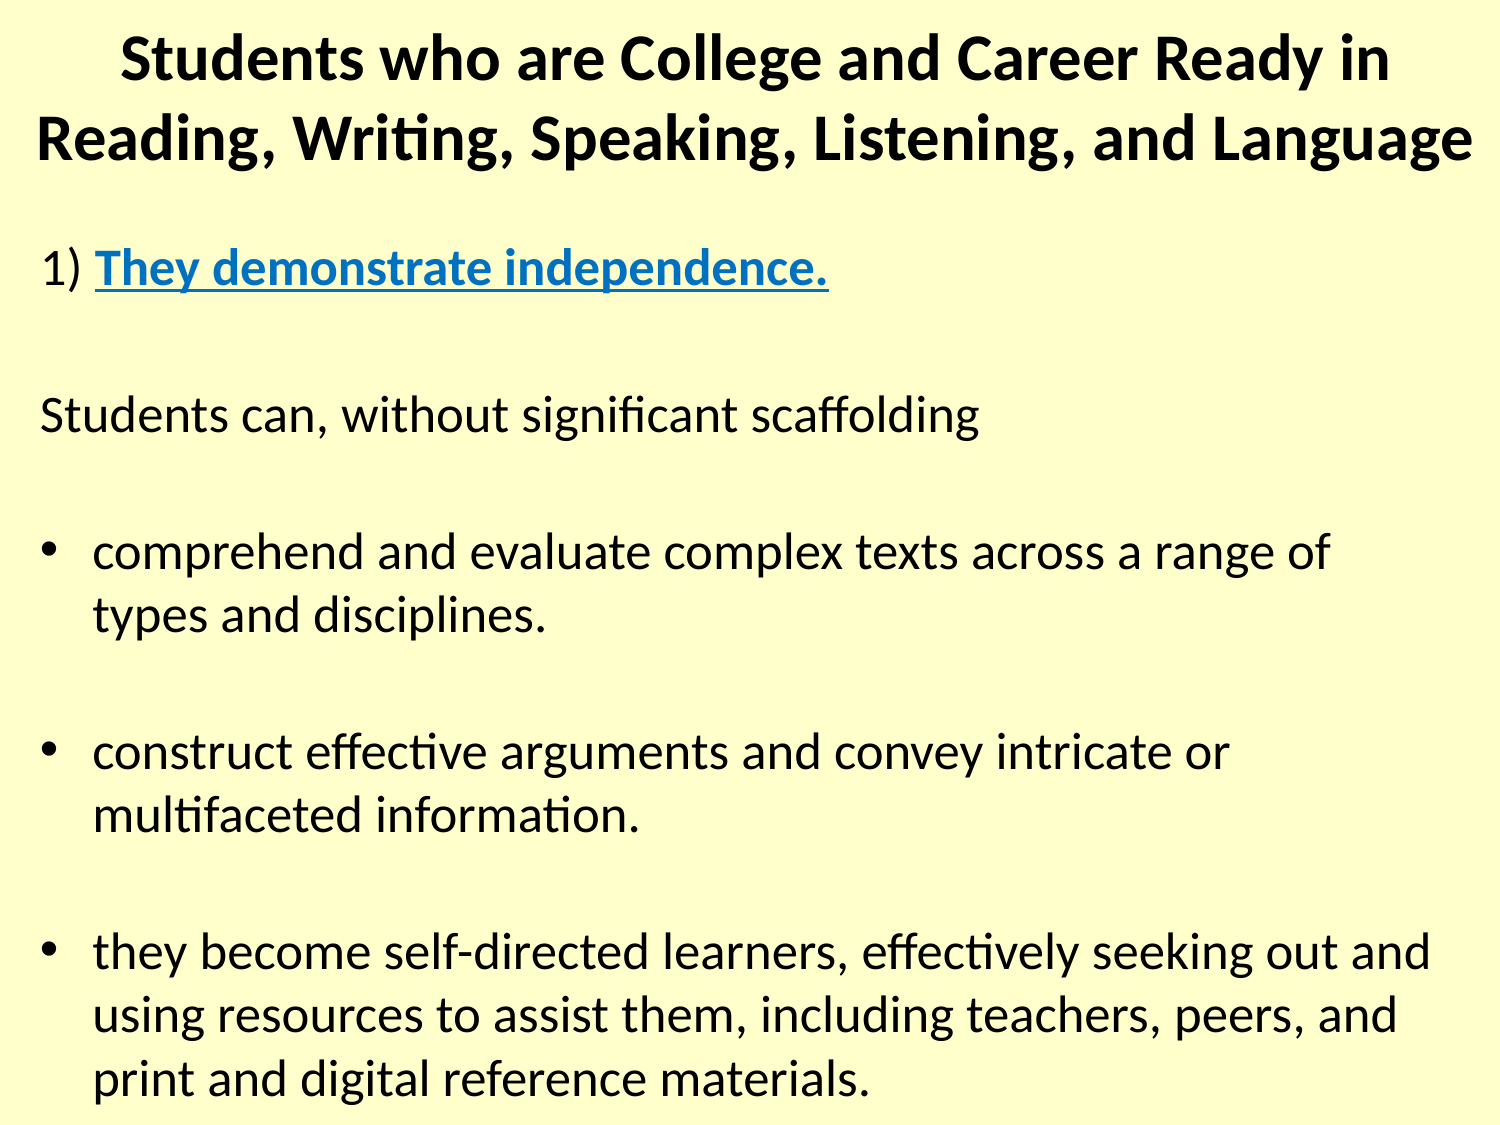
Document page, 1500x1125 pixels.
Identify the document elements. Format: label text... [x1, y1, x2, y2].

list 1) They demonstrate independence. Students can, without significant scaffolding comprehend and evaluate complex texts across a range of types and disciplines. construct effective arguments and convey intricate or multifaceted information. they become self-directed learners, effectively seeking out and using resources to assist them, including teachers, peers, and print and digital reference materials. [24, 224, 1475, 1125]
title Students who are College and Career Ready in Reading, Writing, Speaking, Listening, and Language [12, 0, 1500, 188]
